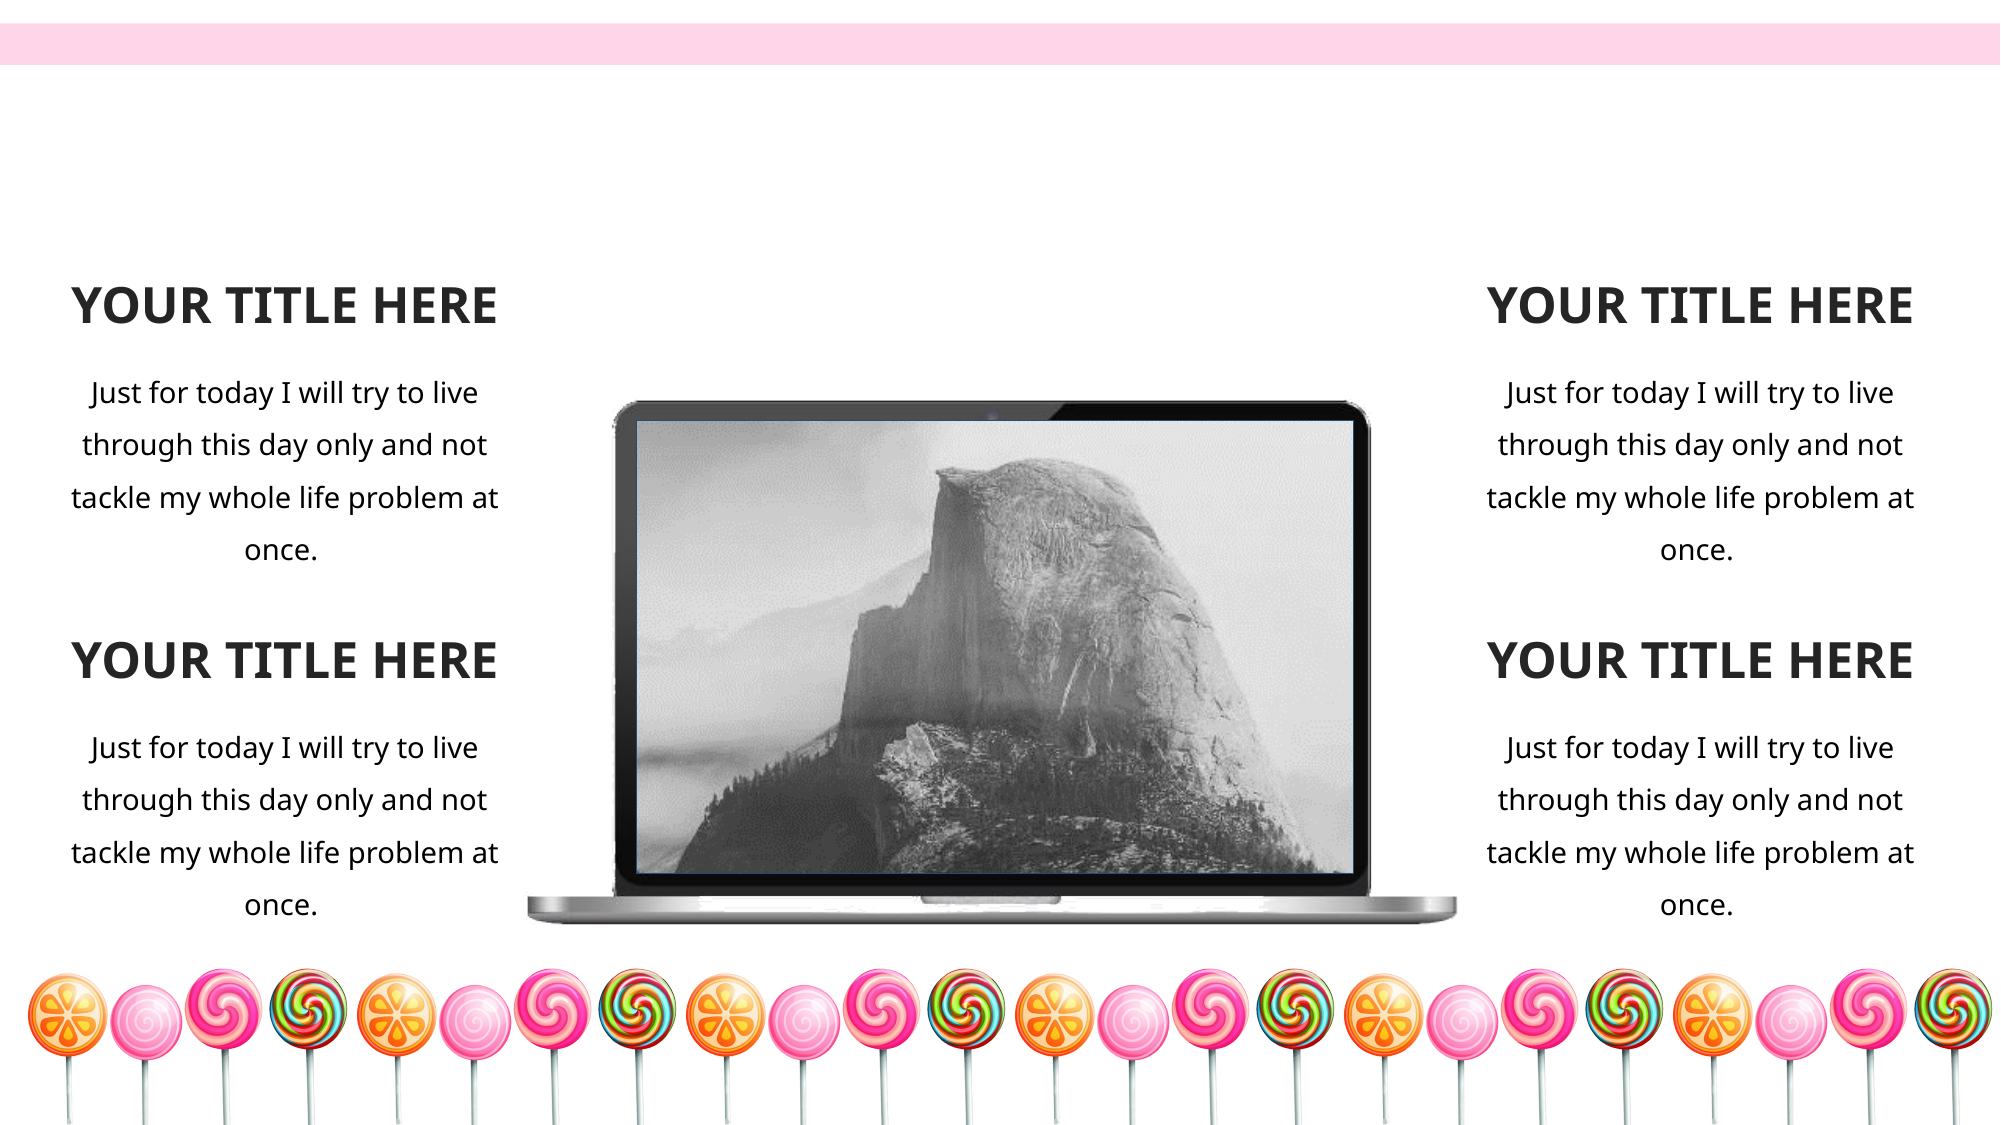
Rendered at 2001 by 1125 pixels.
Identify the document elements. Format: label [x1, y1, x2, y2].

text_box [1478, 621, 1953, 881]
text_box [1448, 266, 1953, 526]
text_box [0, 22, 2000, 66]
text_box [25, 953, 2000, 1125]
text_box [33, 266, 537, 526]
text_box [512, 352, 1478, 953]
text_box [33, 621, 512, 881]
